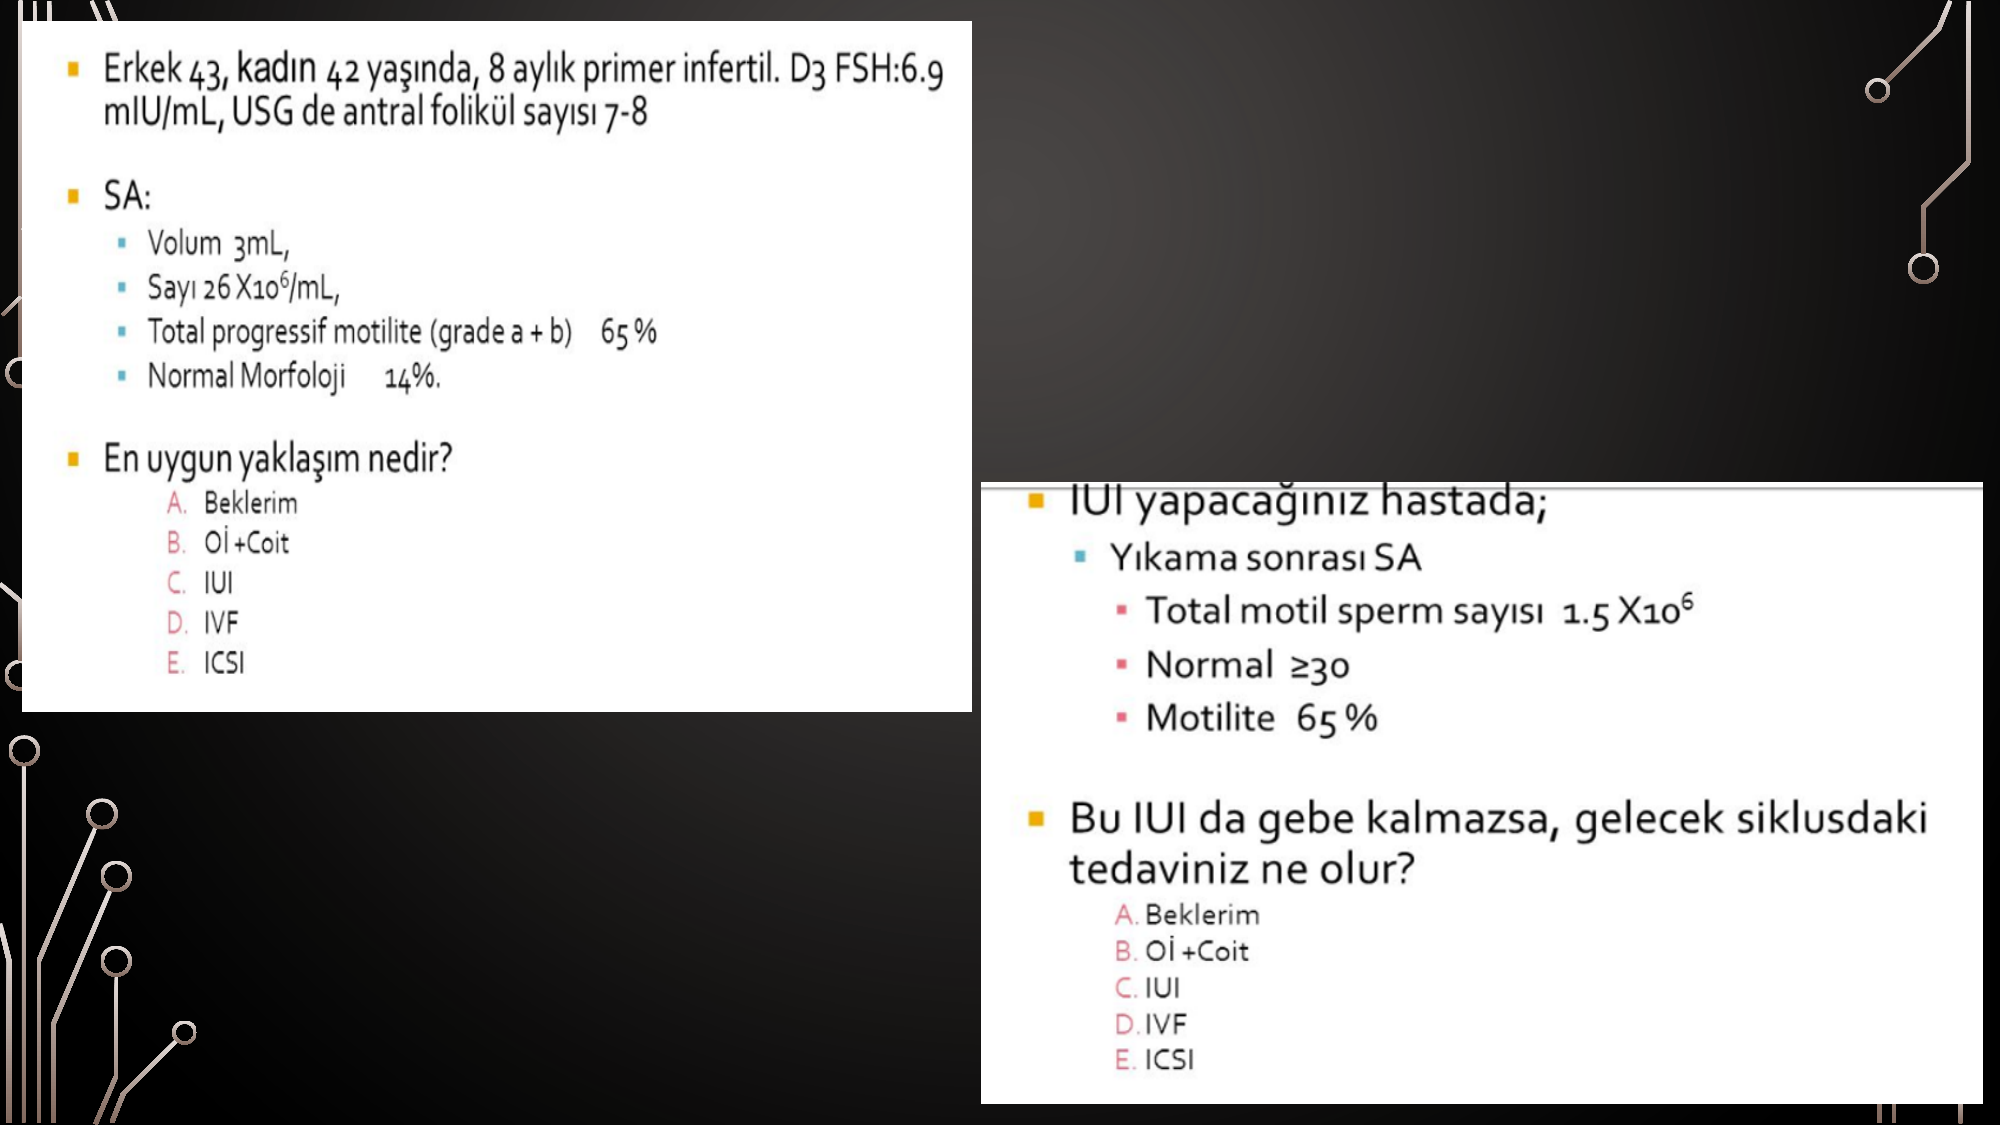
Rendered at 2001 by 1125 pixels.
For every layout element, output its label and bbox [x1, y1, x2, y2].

picture [22, 21, 972, 713]
picture [981, 482, 1983, 1104]
